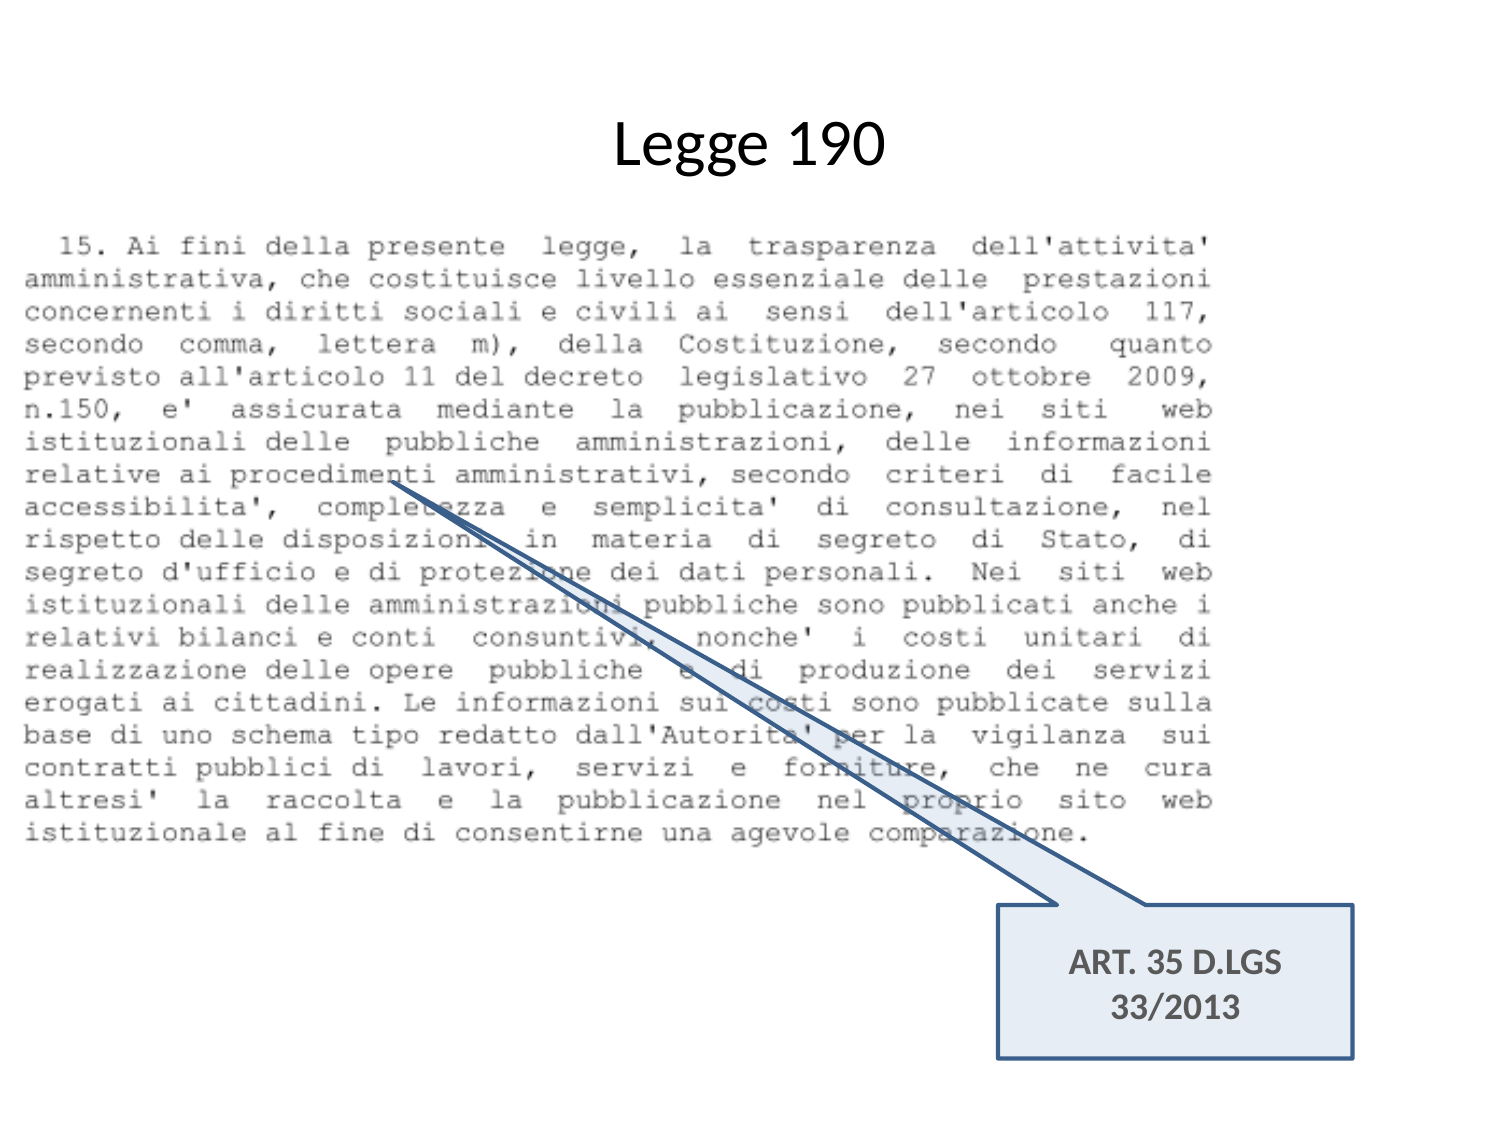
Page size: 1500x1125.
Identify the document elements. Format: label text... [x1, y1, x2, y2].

picture [6, 231, 1249, 854]
text_box ART. 35 D.LGS 33/2013 [985, 862, 1355, 1061]
title Legge 190 [74, 44, 1426, 233]
